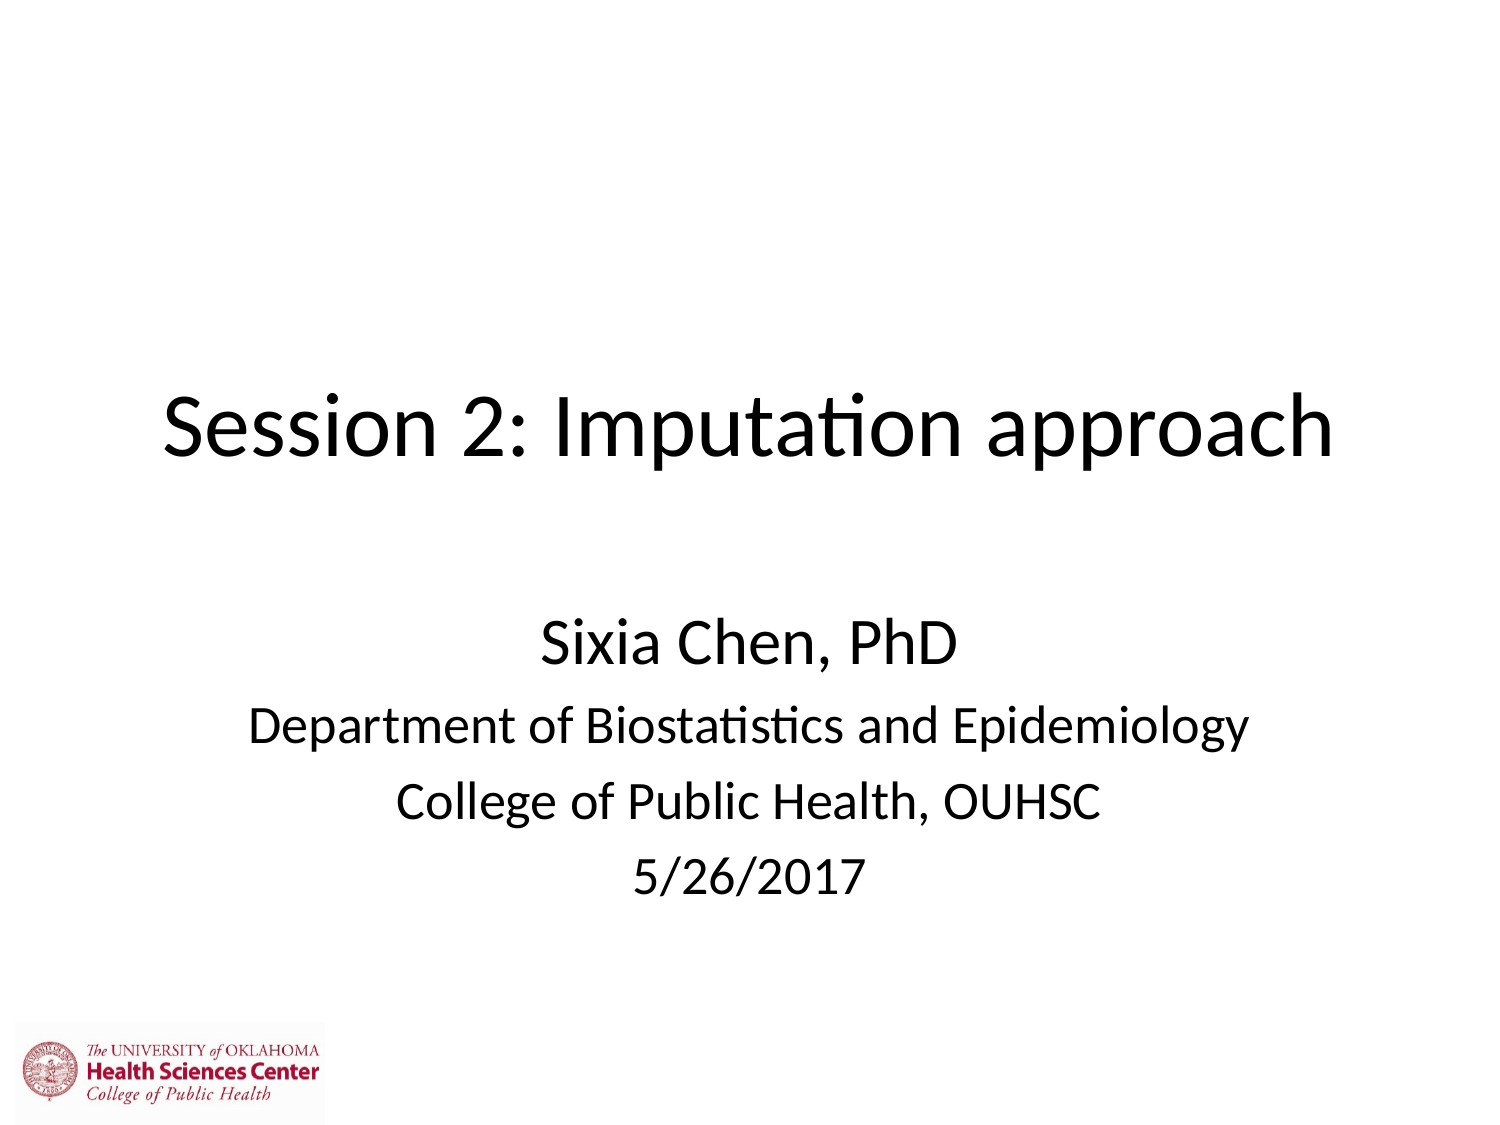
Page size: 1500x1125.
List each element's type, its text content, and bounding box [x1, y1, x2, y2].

picture [15, 1022, 325, 1125]
subtitle Sixia Chen, PhD Department of Biostatistics and Epidemiology College of Public Health, OUHSC 5/26/2017 [225, 590, 1275, 1025]
title Session 2: Imputation approach [112, 249, 1388, 591]
